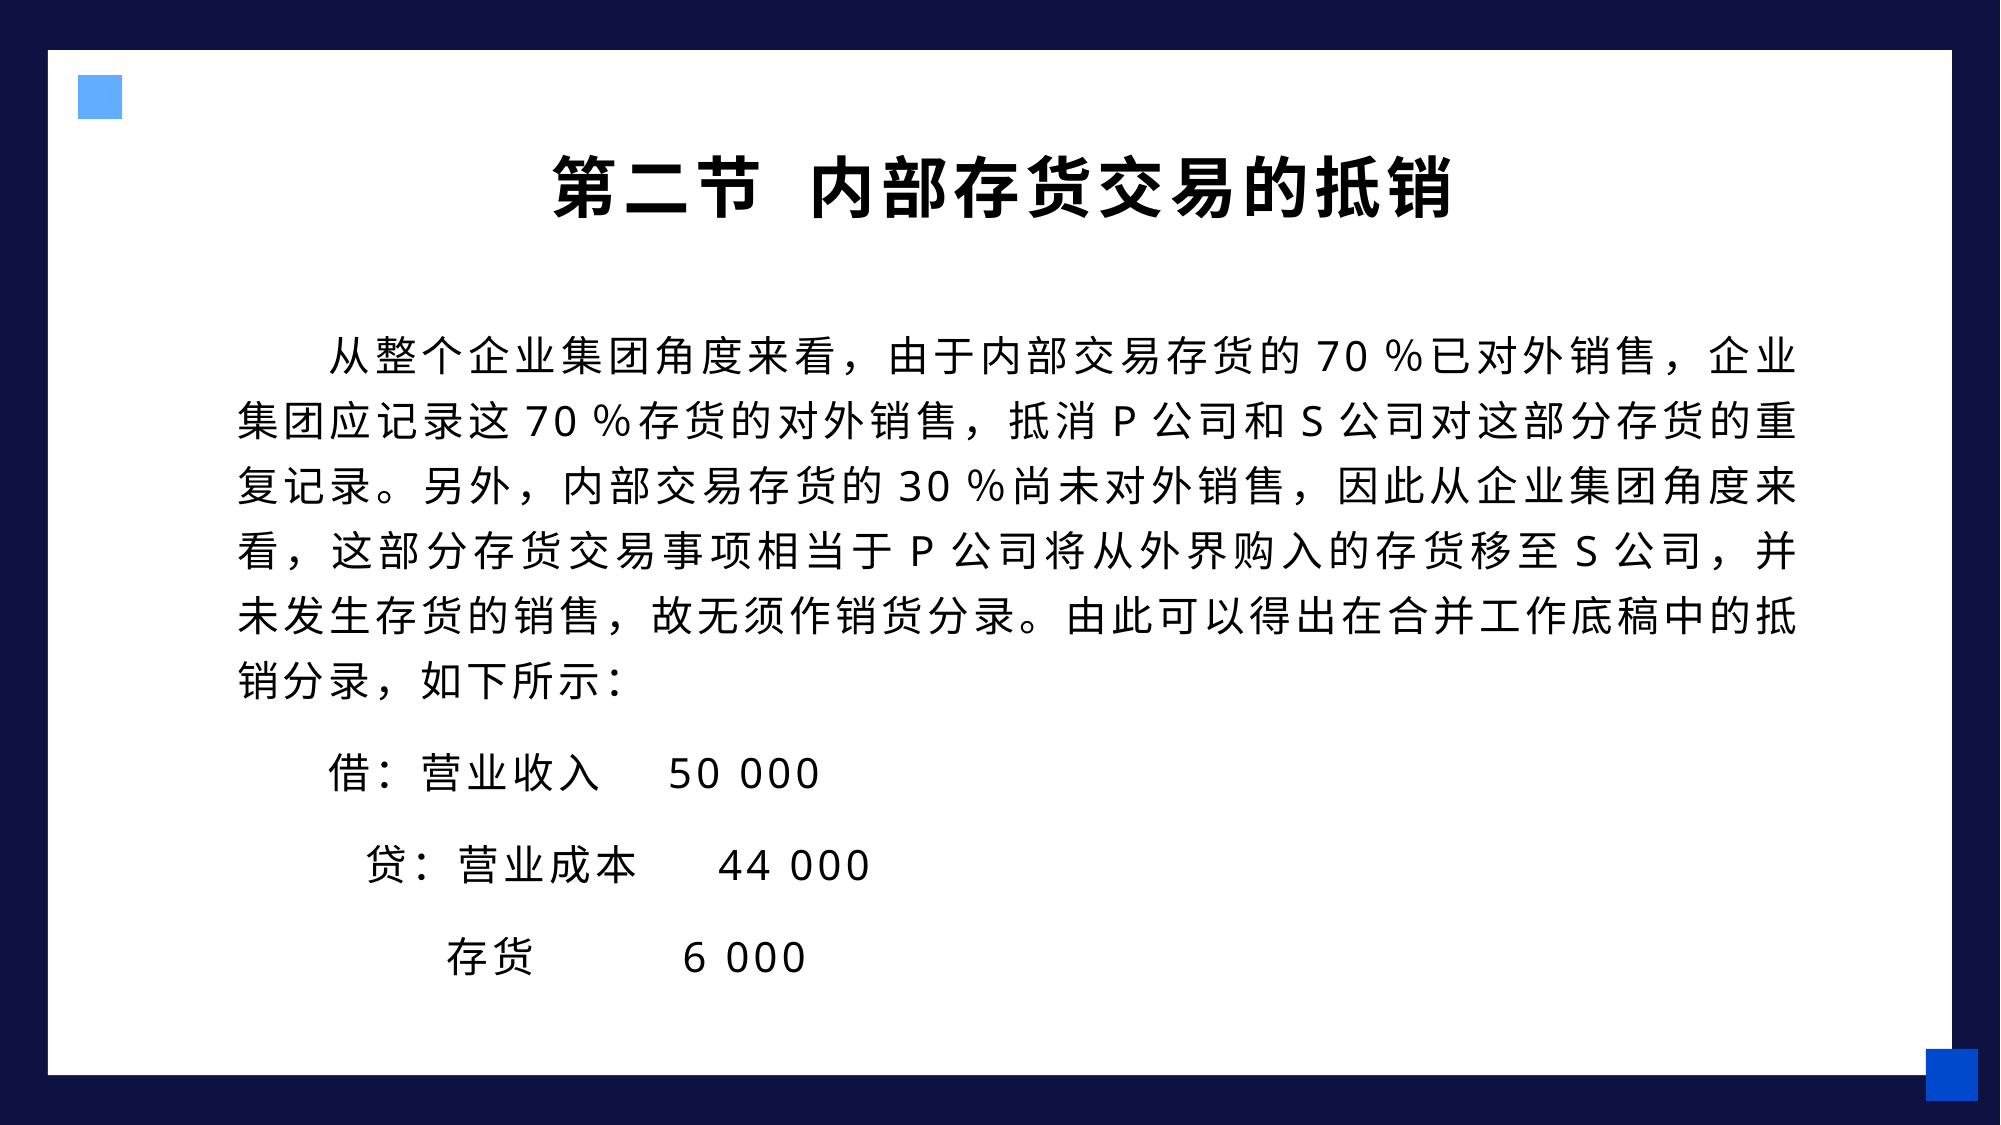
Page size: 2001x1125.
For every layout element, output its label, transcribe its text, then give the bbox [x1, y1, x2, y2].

list 从整个企业集团角度来看，由于内部交易存货的70％已对外销售，企业集团应记录这70％存货的对外销售，抵消P公司和S公司对这部分存货的重复记录。另外，内部交易存货的30％尚未对外销售，因此从企业集团角度来看，这部分存货交易事项相当于P公司将从外界购入的存货移至S公司，并未发生存货的销售，故无须作销货分录。由此可以得出在合并工作底稿中的抵销分录，如下所示： 借：营业收入 50 000 贷：营业成本 44 000 存货 6 000 [220, 314, 1815, 993]
text_box 第二节 内部存货交易的抵销 [376, 75, 1625, 200]
